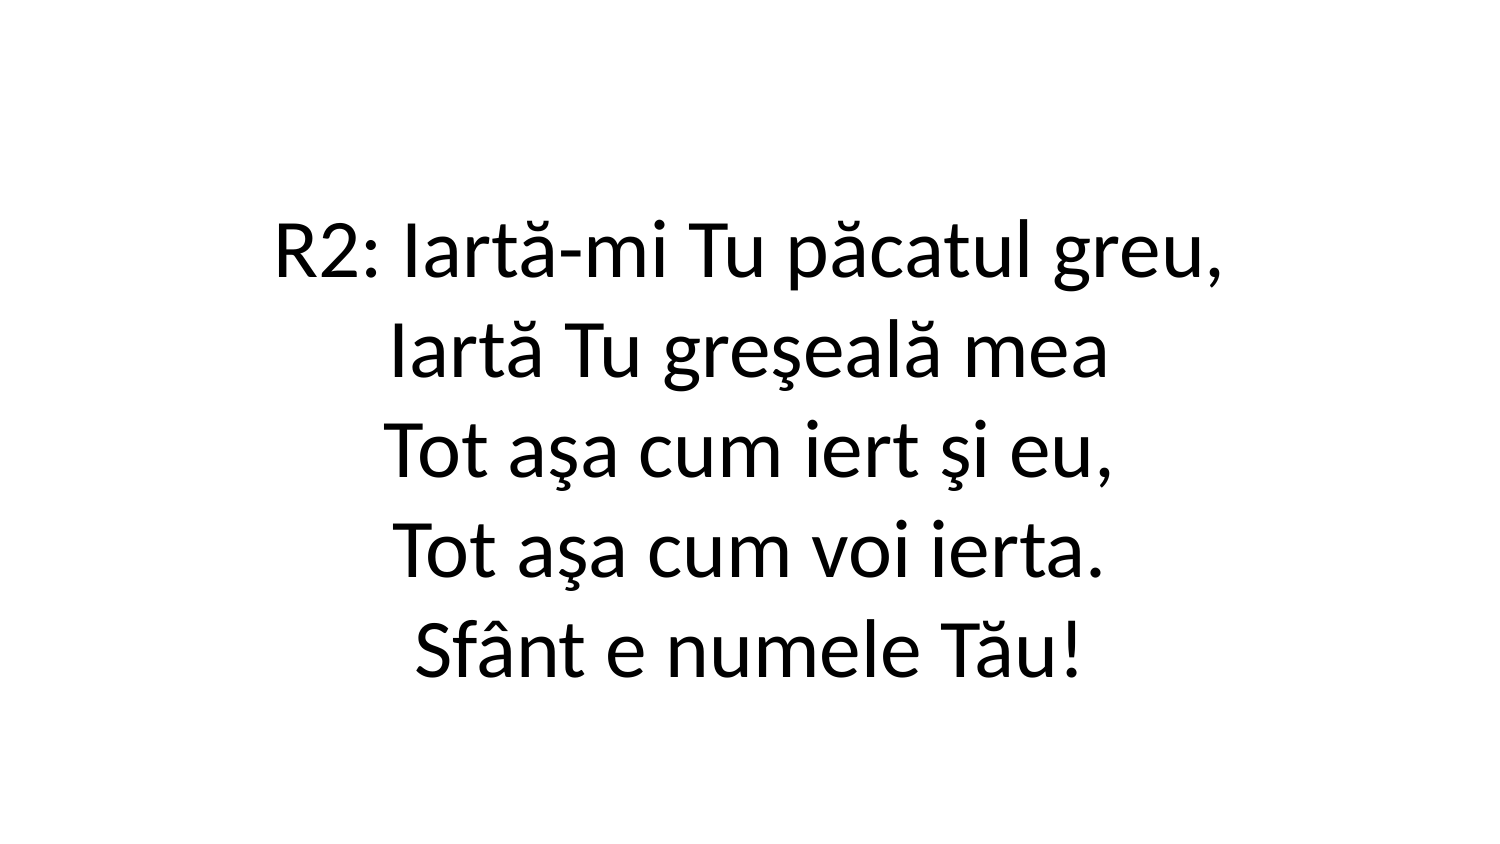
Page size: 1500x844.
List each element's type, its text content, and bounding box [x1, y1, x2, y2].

text_box R2: Iartă-mi Tu păcatul greu, Iartă Tu greşeală mea Tot aşa cum iert şi eu, Tot aşa cum voi ierta. Sfânt e numele Tău! [258, 142, 1242, 702]
